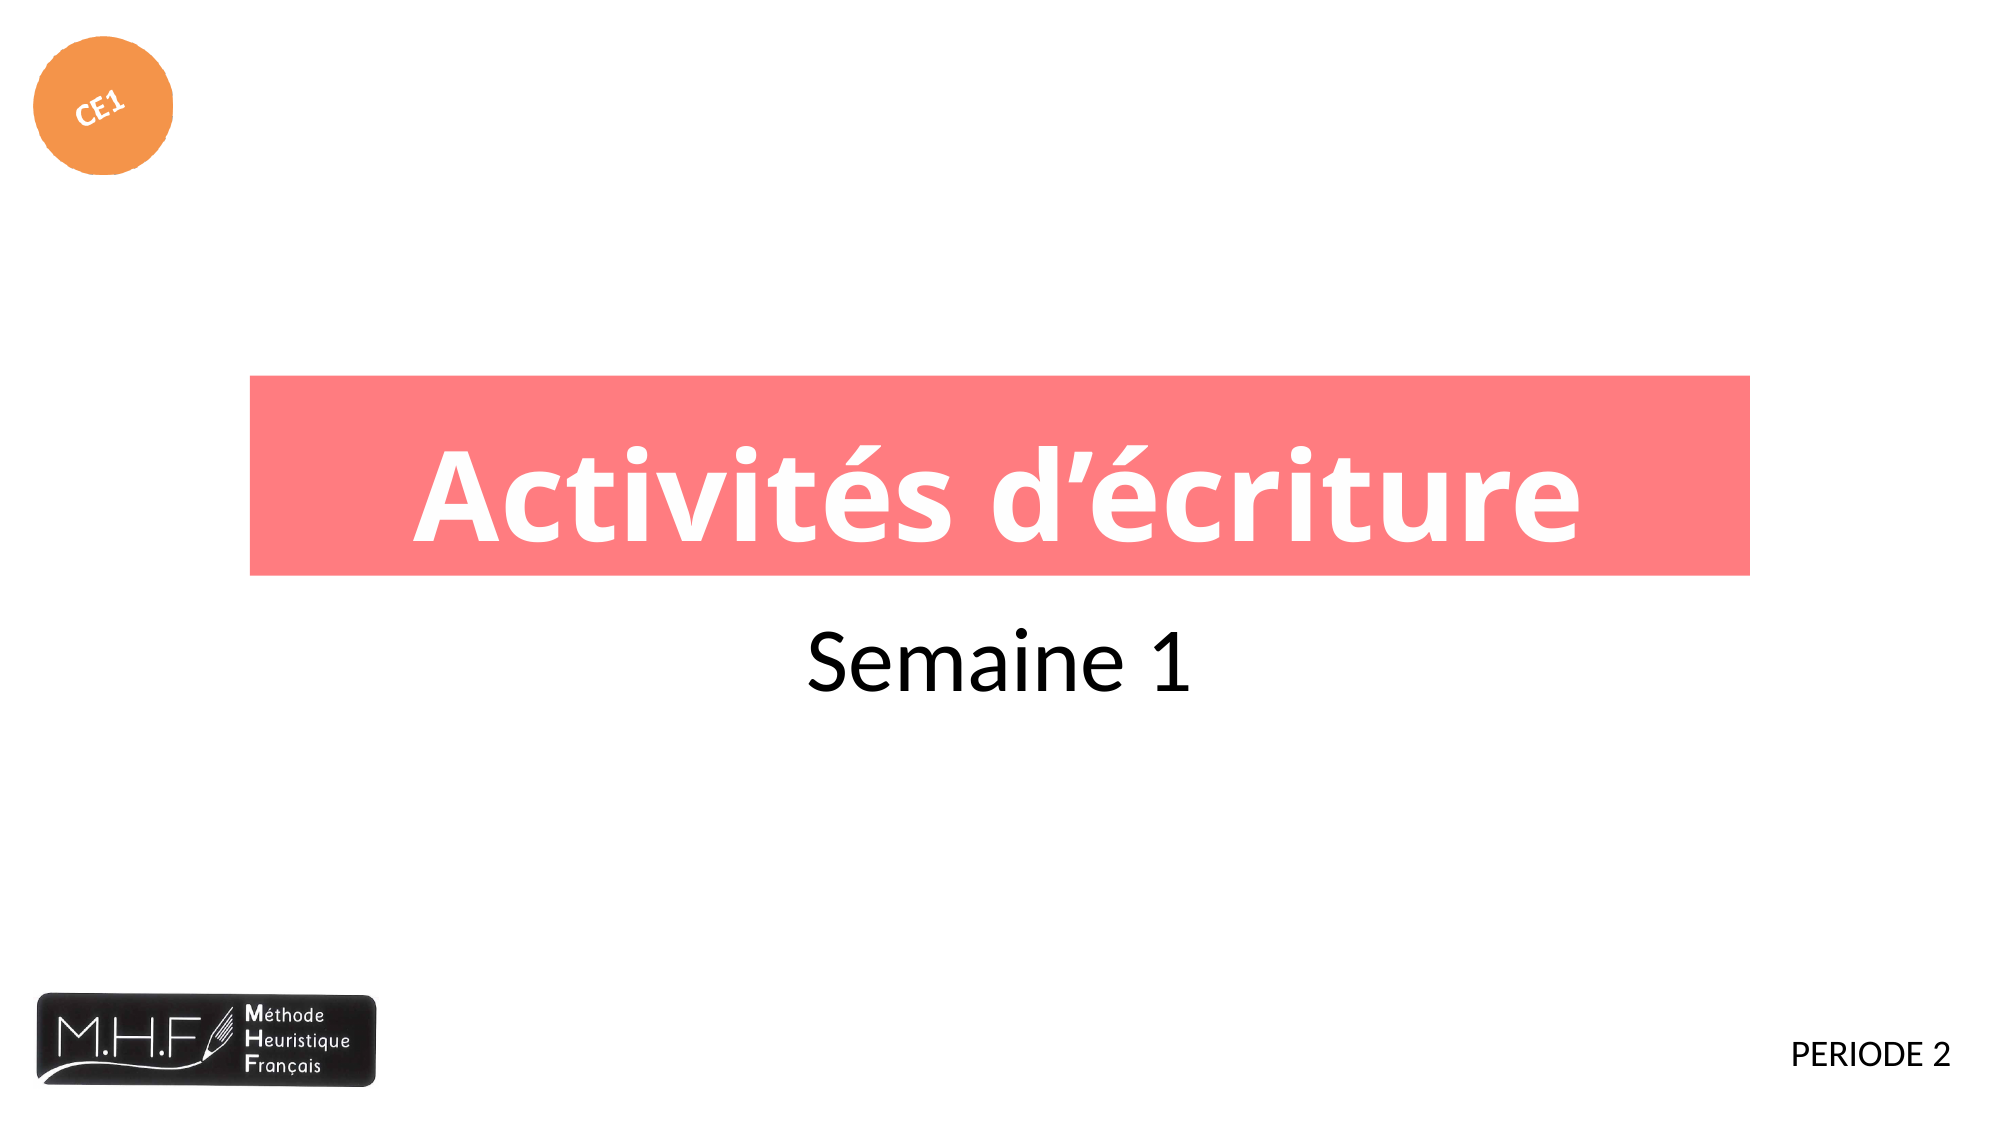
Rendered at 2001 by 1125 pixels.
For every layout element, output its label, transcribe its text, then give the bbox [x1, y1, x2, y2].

text_box PERIODE 2 [1362, 1021, 1967, 1082]
picture [33, 990, 379, 1089]
subtitle Semaine 1 [249, 604, 1750, 877]
picture [33, 36, 173, 175]
title Activités d’écriture [249, 375, 1750, 576]
